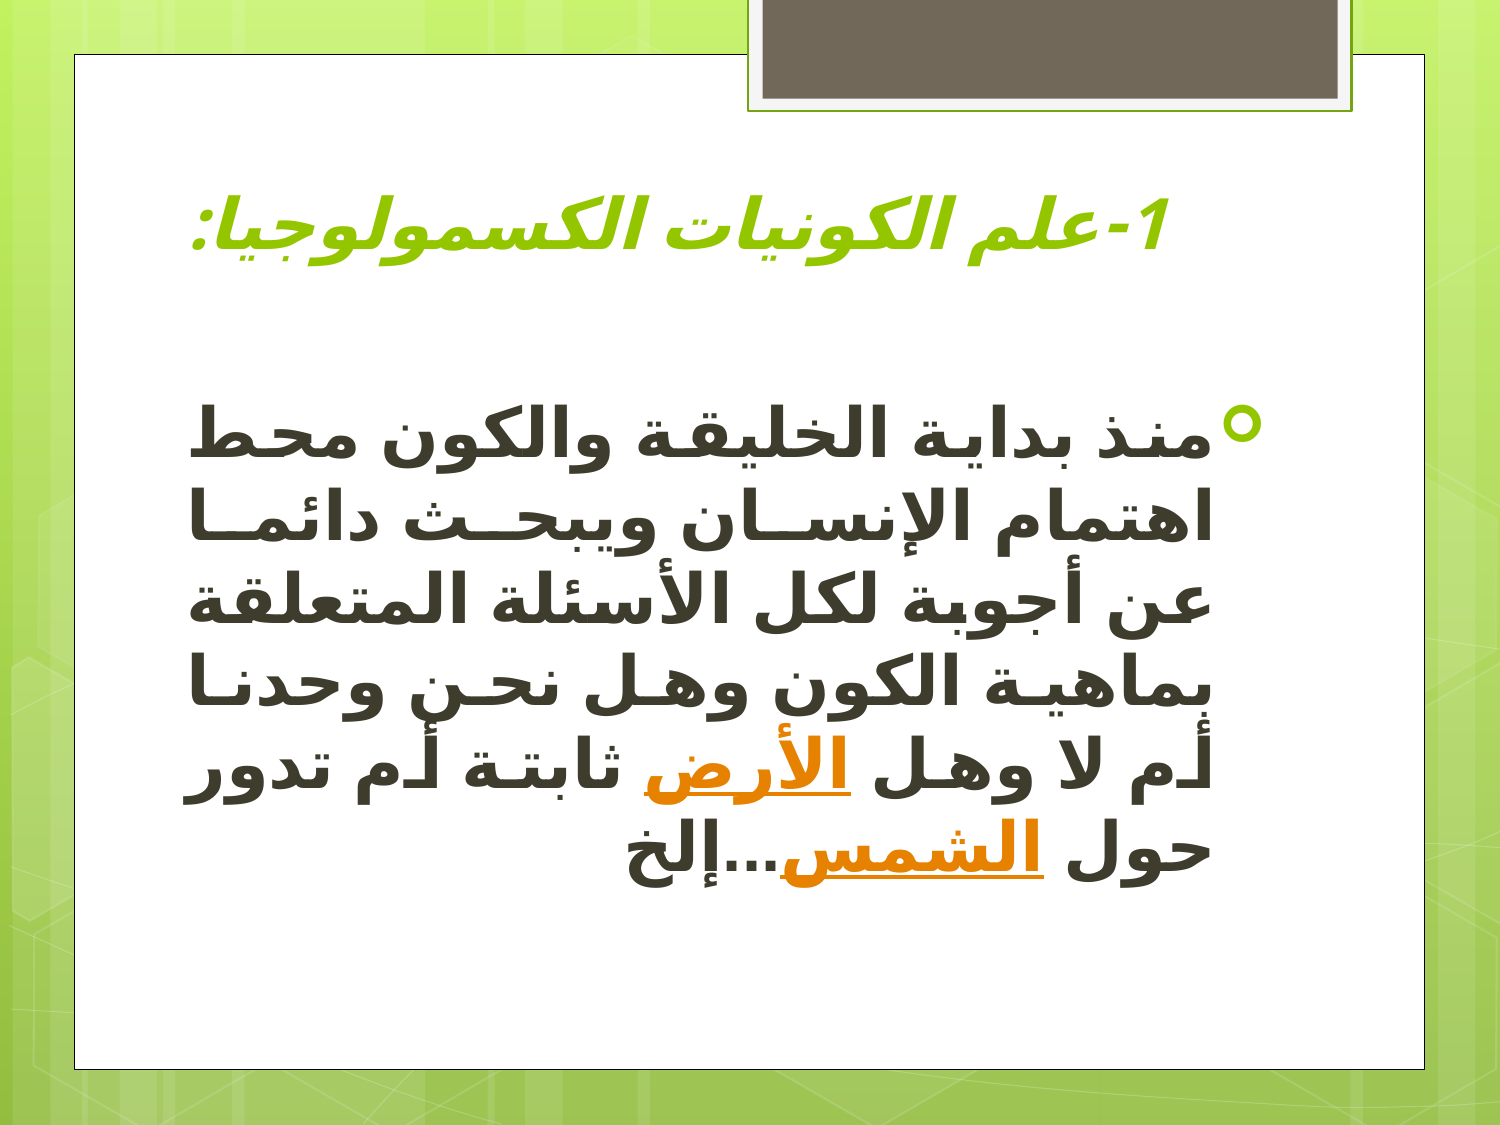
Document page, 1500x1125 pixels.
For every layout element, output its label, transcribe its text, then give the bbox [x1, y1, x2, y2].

title 1-علم الكونيات الكسمولوجيا: [171, 168, 1324, 357]
list منذ بداية الخليقة والكون محط اهتمام الإنسان ويبحث دائما عن أجوبة لكل الأسئلة المتعلقة بماهية الكون وهل نحن وحدنا أم لا وهل الأرض ثابتة أم تدور حول الشمس...إلخ [171, 381, 1283, 957]
